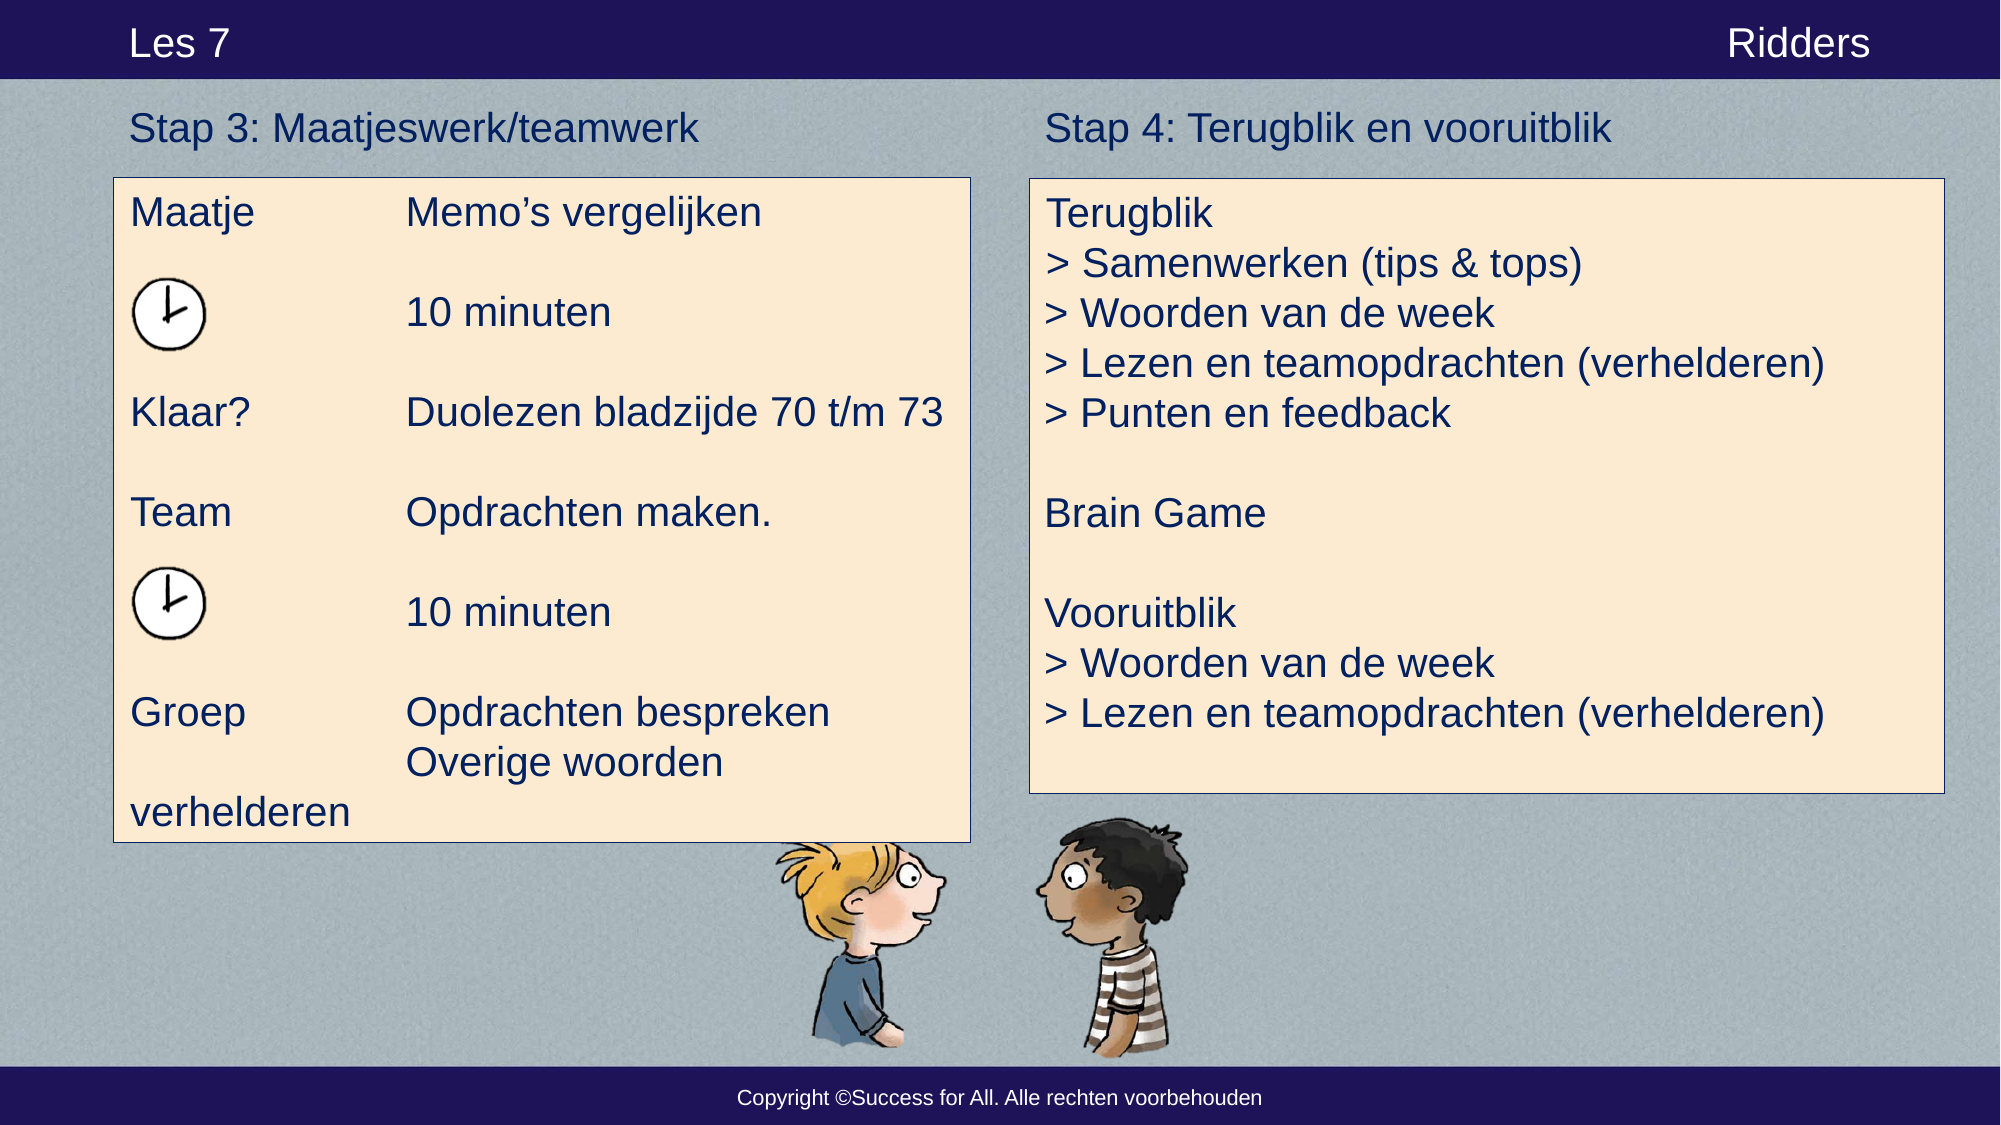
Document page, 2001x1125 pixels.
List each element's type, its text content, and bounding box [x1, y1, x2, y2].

text_box Copyright ©Success for All. Alle rechten voorbehouden [0, 1076, 2000, 1125]
text_box Ridders [999, 8, 1886, 73]
text_box Stap 3: Maatjeswerk/teamwerk [114, 93, 907, 159]
picture [0, 0, 2001, 1125]
text_box Les 7 [114, 8, 354, 73]
text_box Stap 4: Terugblik en vooruitblik [1029, 93, 1822, 159]
text_box Terugblik > Samenwerken (tips & tops) > Woorden van de week > Lezen en teamopdrachten (verhelderen) > Punten en feedback Brain Game Vooruitblik > Woorden van de week > Lezen en teamopdrachten (verhelderen) [1029, 178, 1945, 794]
text_box Maatje Memo’s vergelijken 10 minuten Klaar? Duolezen bladzijde 70 t/m 73 Team Opdrachten maken. 10 minuten Groep Opdrachten bespreken Overige woorden verhelderen [113, 177, 971, 843]
